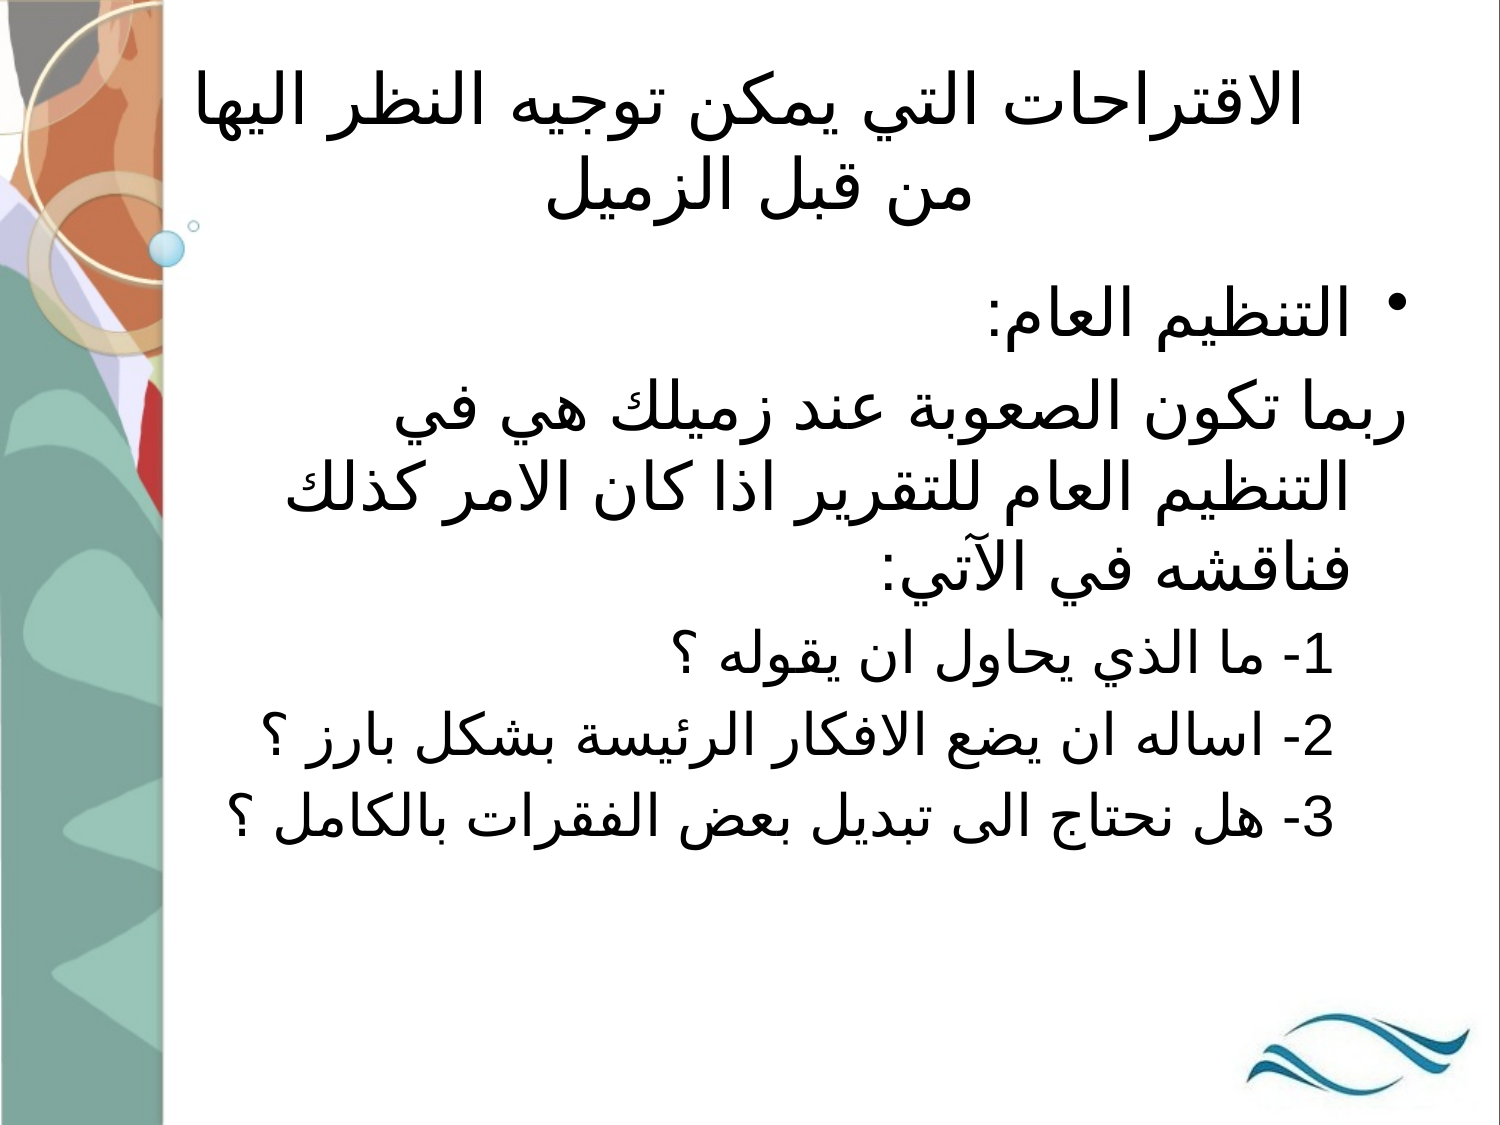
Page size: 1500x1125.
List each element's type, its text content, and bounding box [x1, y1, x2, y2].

picture [0, 0, 1500, 1125]
list التنظيم العام: ربما تكون الصعوبة عند زميلك هي في التنظيم العام للتقرير اذا كان الامر كذلك فناقشه في الآتي: 1- ما الذي يحاول ان يقوله ؟ 2- اساله ان يضع الافكار الرئيسة بشكل بارز ؟ 3- هل نحتاج الى تبديل بعض الفقرات بالكامل ؟ [162, 262, 1426, 1006]
title الاقتراحات التي يمكن توجيه النظر اليها من قبل الزميل [74, 44, 1426, 233]
